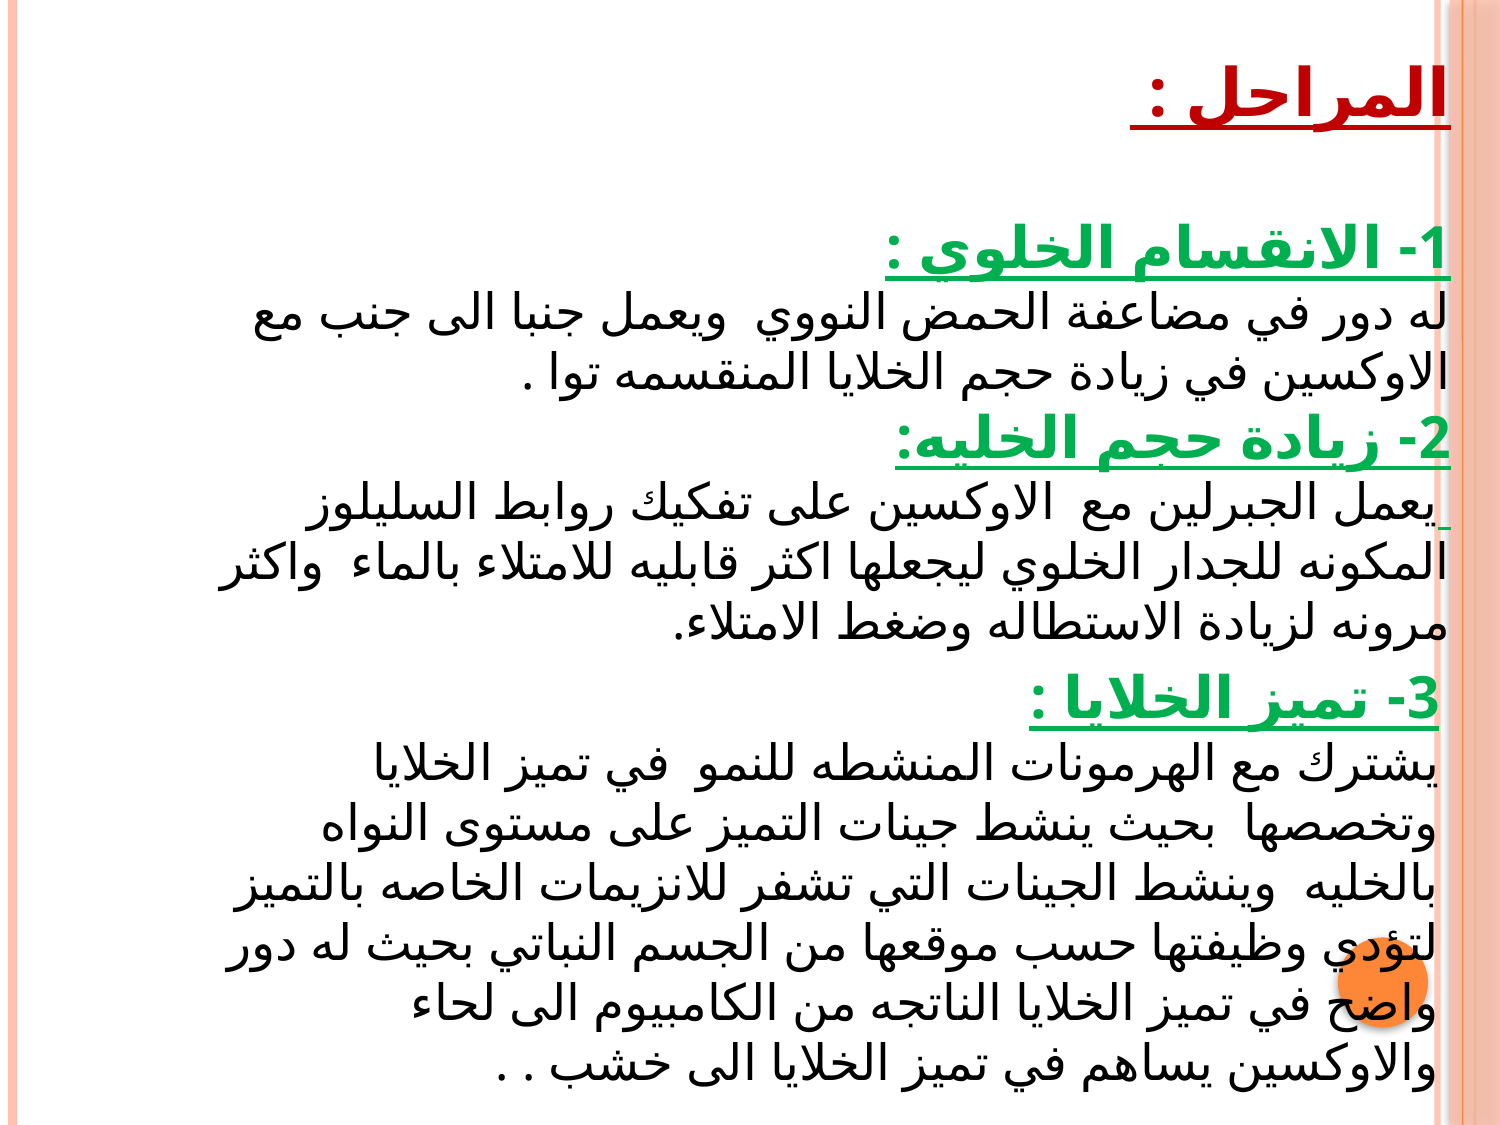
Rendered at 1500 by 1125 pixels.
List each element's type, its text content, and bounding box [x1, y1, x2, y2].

text_box 3- تميز الخلايا : يشترك مع الهرمونات المنشطه للنمو في تميز الخلايا وتخصصها بحيث ينشط جينات التميز على مستوى النواه بالخليه وينشط الجينات التي تشفر للانزيمات الخاصه بالتميز لتؤدي وظيفتها حسب موقعها من الجسم النباتي بحيث له دور واضح في تميز الخلايا الناتجه من الكامبيوم الى لحاء والاوكسين يساهم في تميز الخلايا الى خشب . . [171, 652, 1455, 1098]
text_box المراحل : 1- الانقسام الخلوي : له دور في مضاعفة الحمض النووي ويعمل جنبا الى جنب مع الاوكسين في زيادة حجم الخلايا المنقسمه توا . 2- زيادة حجم الخليه: يعمل الجبرلين مع الاوكسين على تفكيك روابط السليلوز المكونه للجدار الخلوي ليجعلها اكثر قابليه للامتلاء بالماء واكثر مرونه لزيادة الاستطاله وضغط الامتلاء. [171, 42, 1466, 778]
